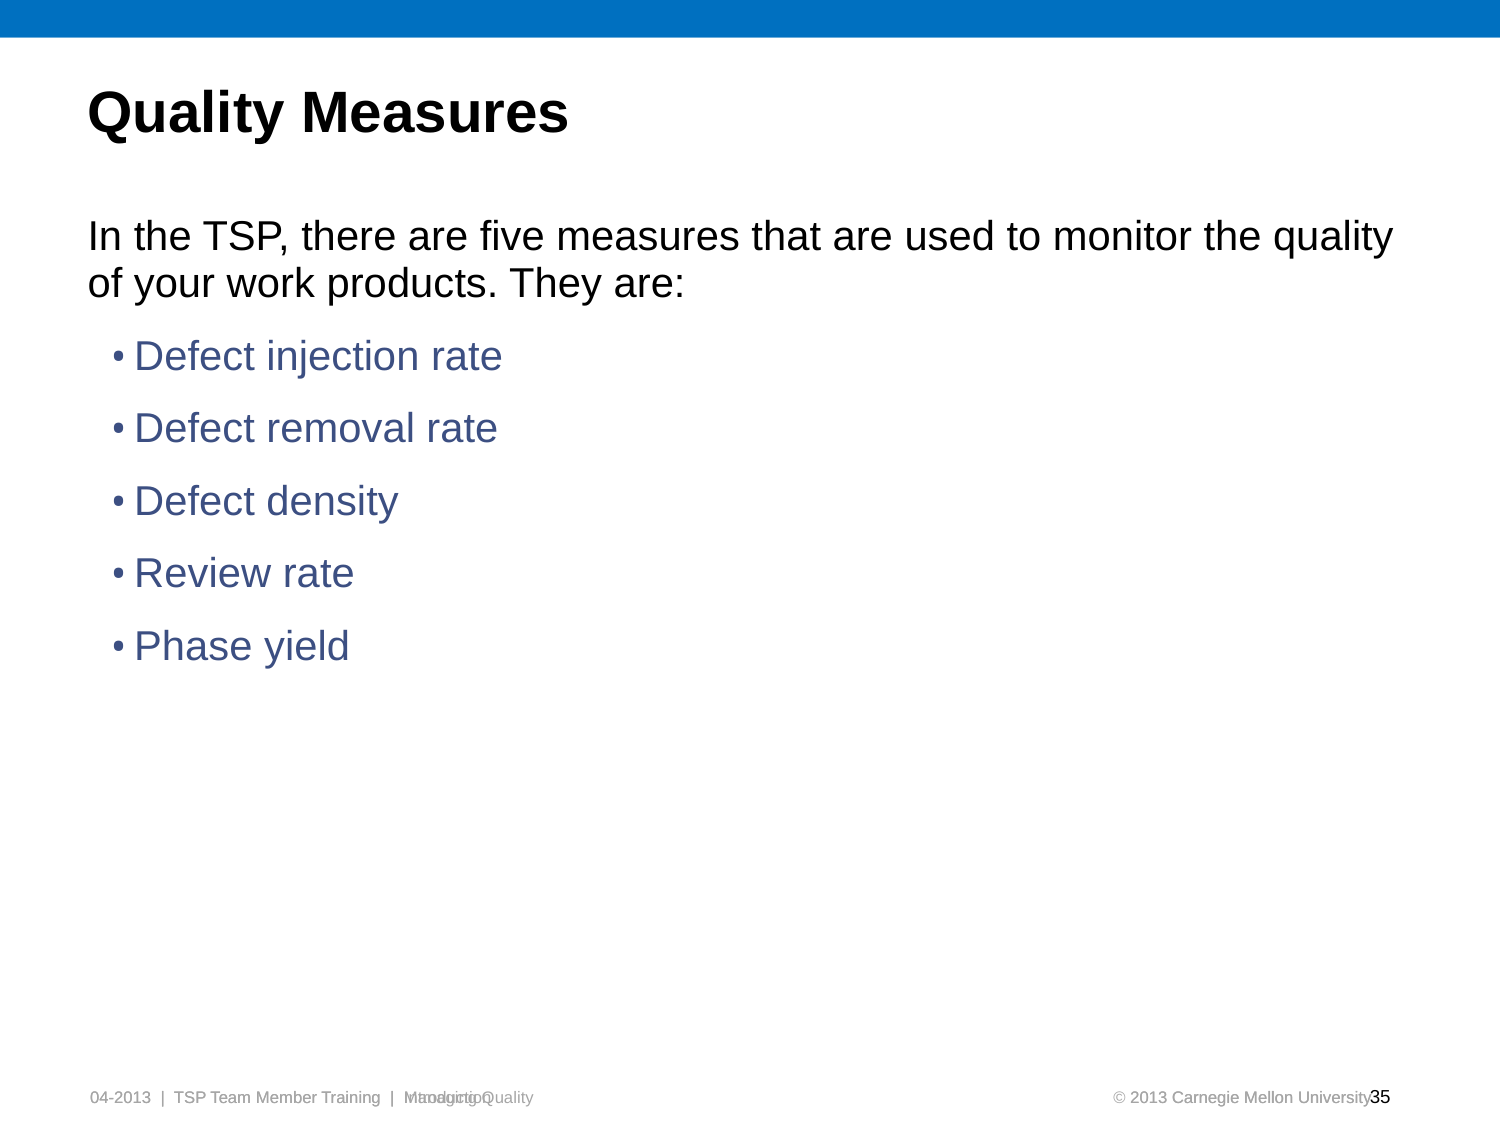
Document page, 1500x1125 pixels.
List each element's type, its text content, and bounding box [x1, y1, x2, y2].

list In the TSP, there are five measures that are used to monitor the quality of your work products. They are: Defect injection rate Defect removal rate Defect density Review rate Phase yield [87, 212, 1440, 1026]
title Quality Measures [87, 87, 1439, 212]
